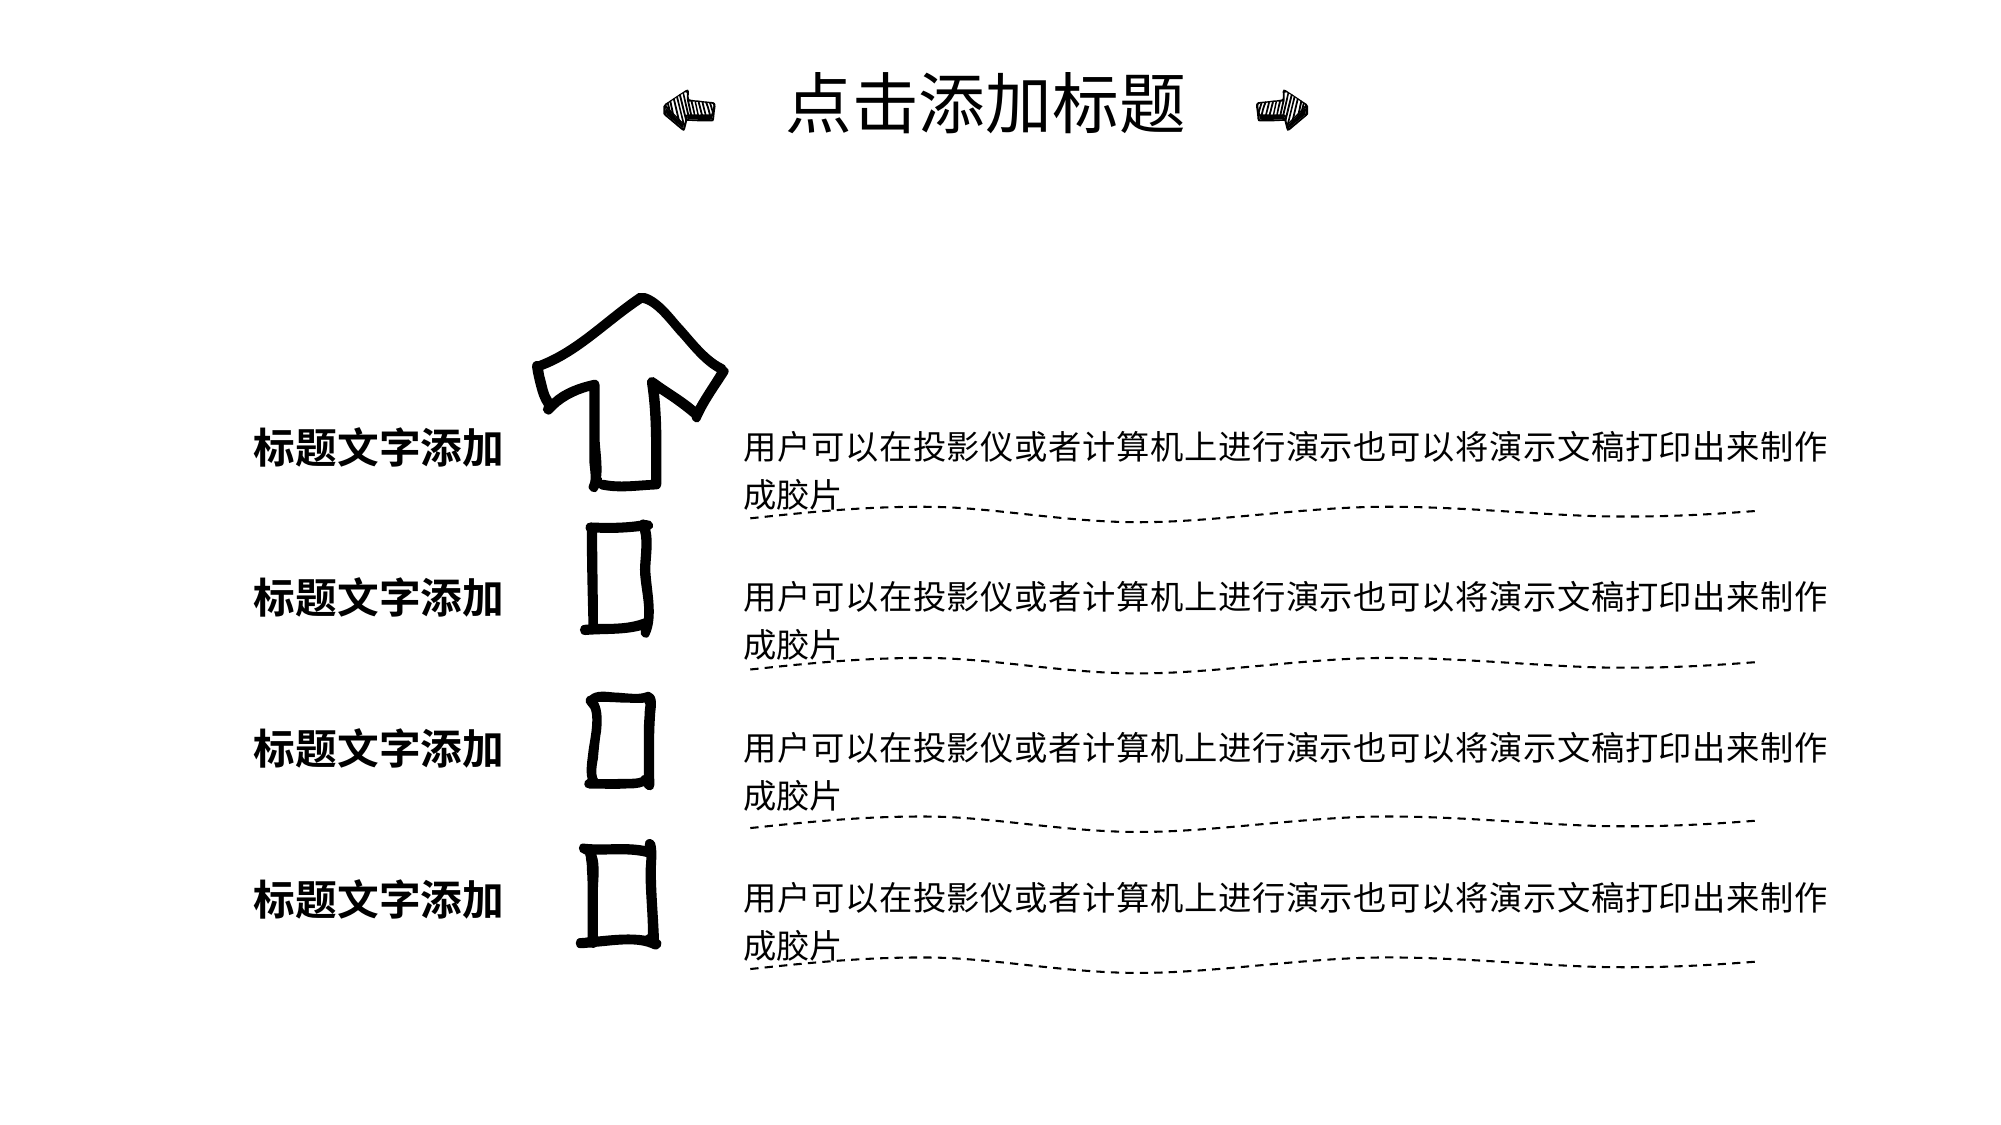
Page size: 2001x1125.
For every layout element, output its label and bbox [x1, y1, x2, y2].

text_box [750, 824, 1286, 833]
picture [531, 674, 729, 705]
text_box [239, 404, 1844, 523]
picture [531, 824, 729, 856]
text_box [663, 54, 1309, 151]
text_box [239, 554, 1844, 674]
text_box [239, 705, 1844, 824]
picture [531, 293, 729, 404]
text_box [239, 856, 1844, 975]
text_box [1544, 824, 1712, 828]
picture [531, 523, 729, 554]
